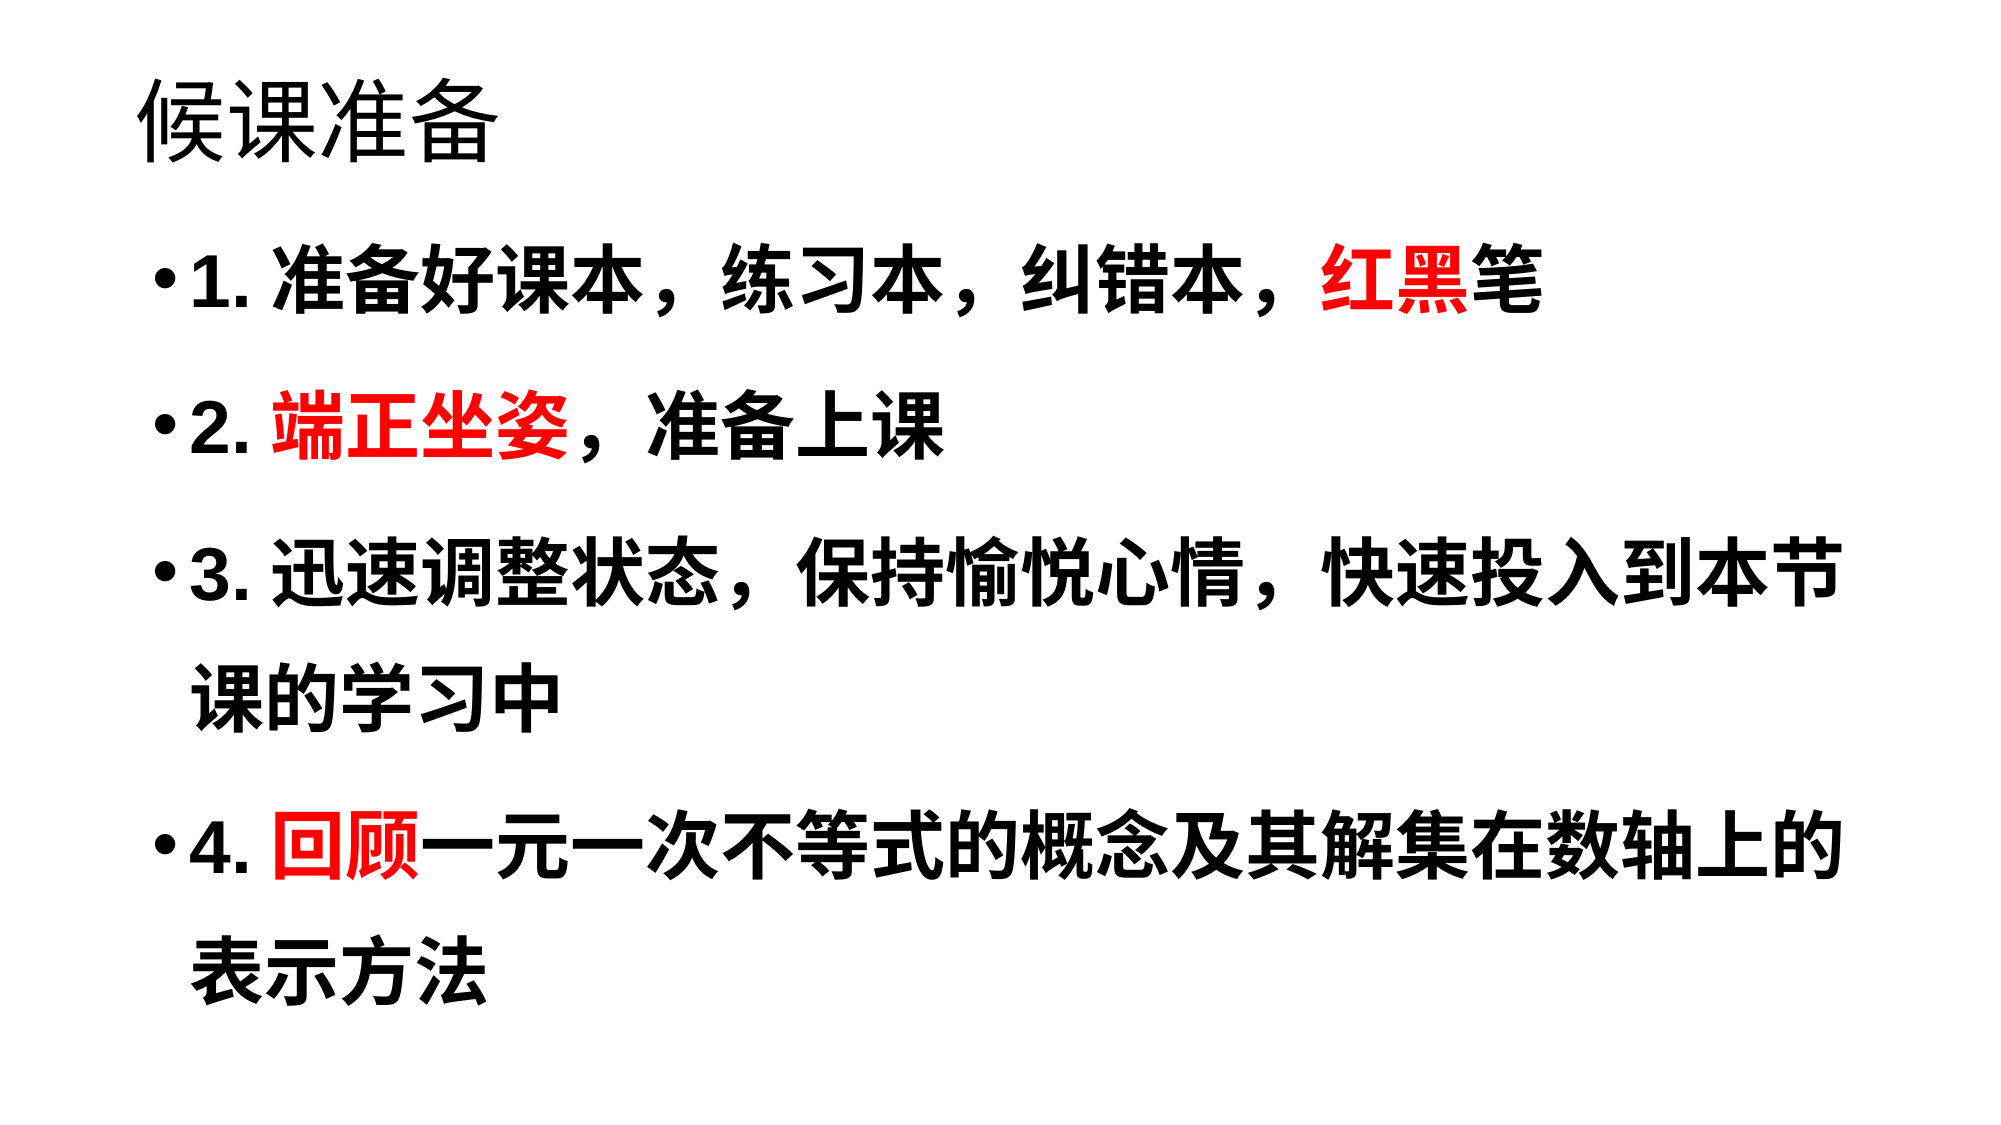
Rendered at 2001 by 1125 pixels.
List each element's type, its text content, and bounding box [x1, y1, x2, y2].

list 1.准备好课本，练习本，纠错本，红黑笔 2.端正坐姿，准备上课 3.迅速调整状态，保持愉悦心情，快速投入到本节课的学习中 4.回顾一元一次不等式的概念及其解集在数轴上的表示方法 [137, 188, 1863, 903]
title 候课准备 [119, 16, 1845, 235]
